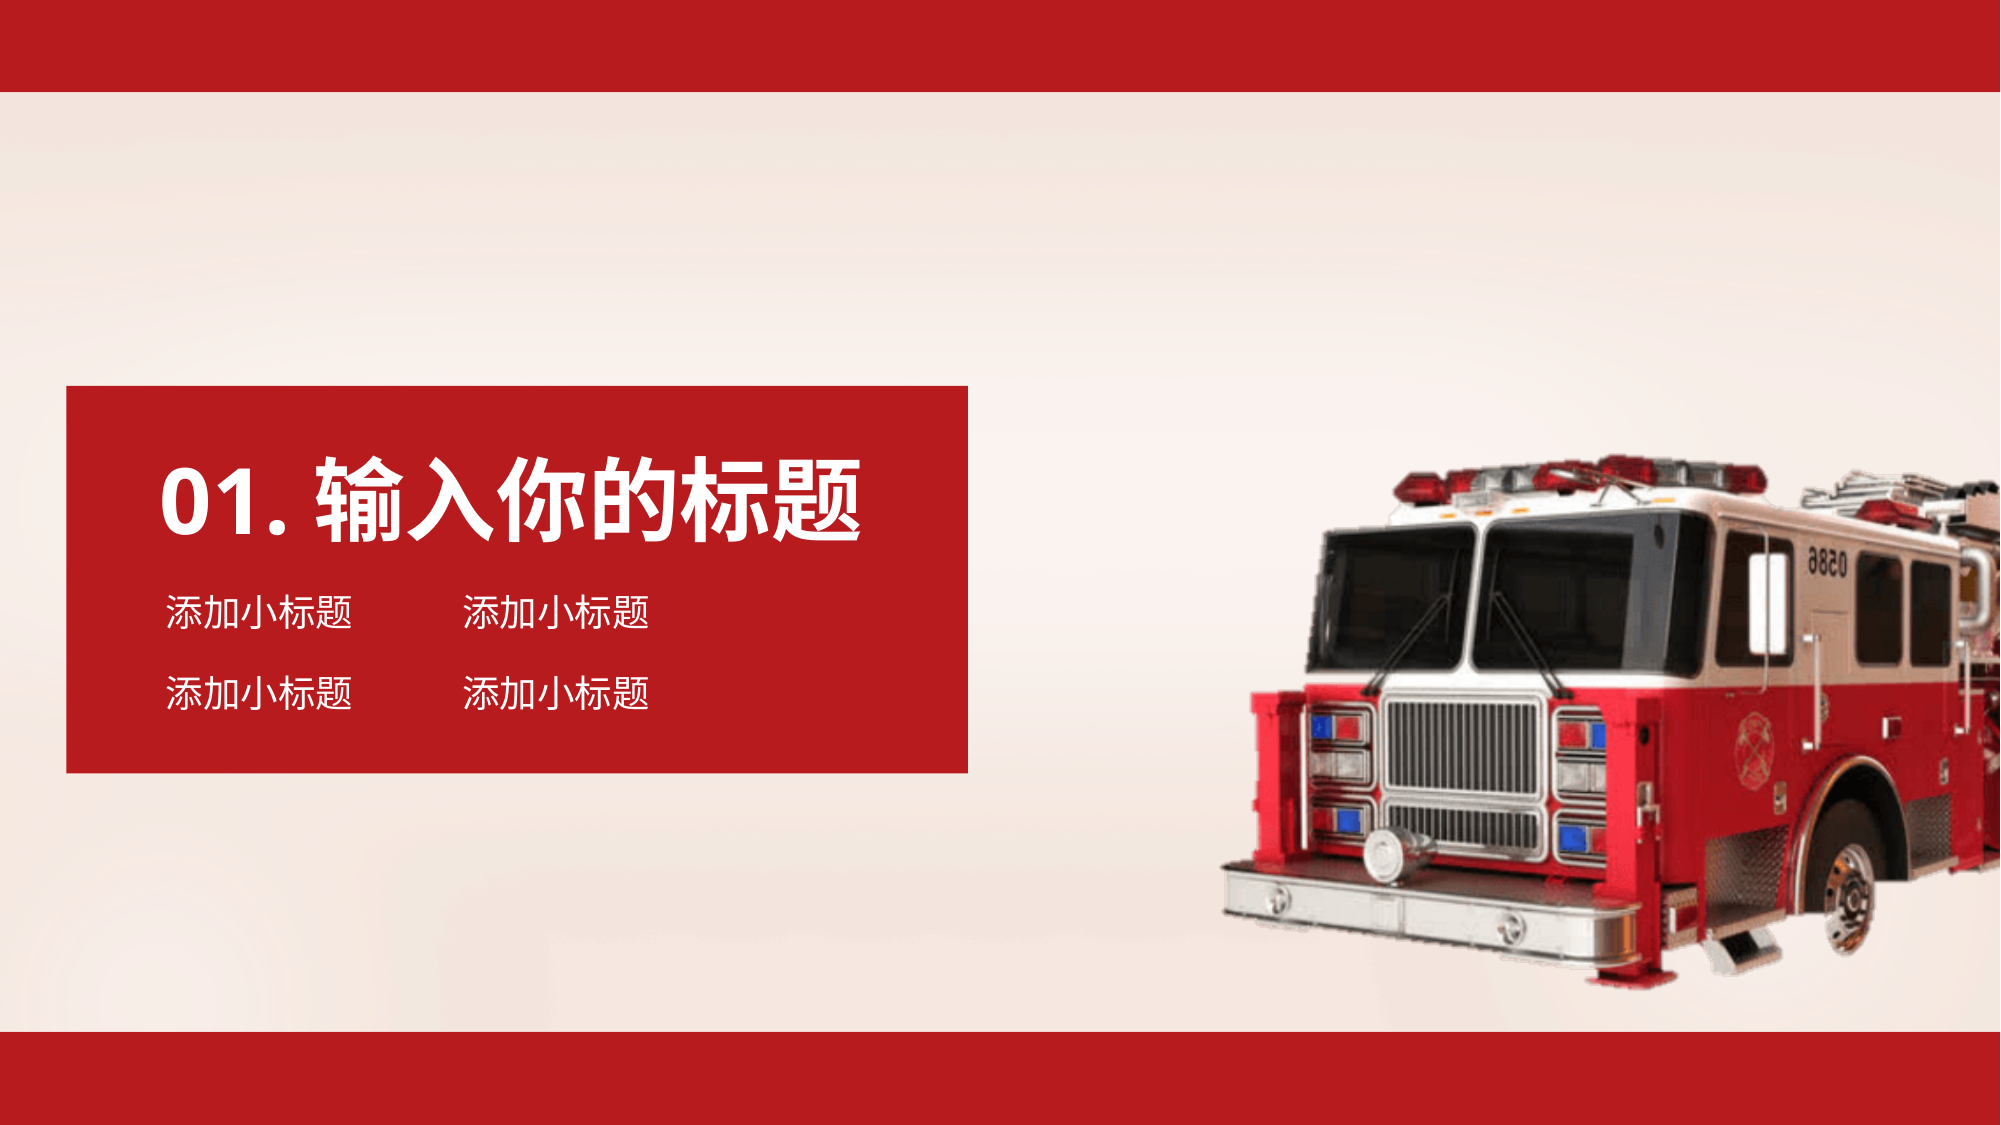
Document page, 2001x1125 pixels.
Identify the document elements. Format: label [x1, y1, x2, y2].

text_box [66, 385, 968, 774]
picture [0, 0, 2001, 1125]
